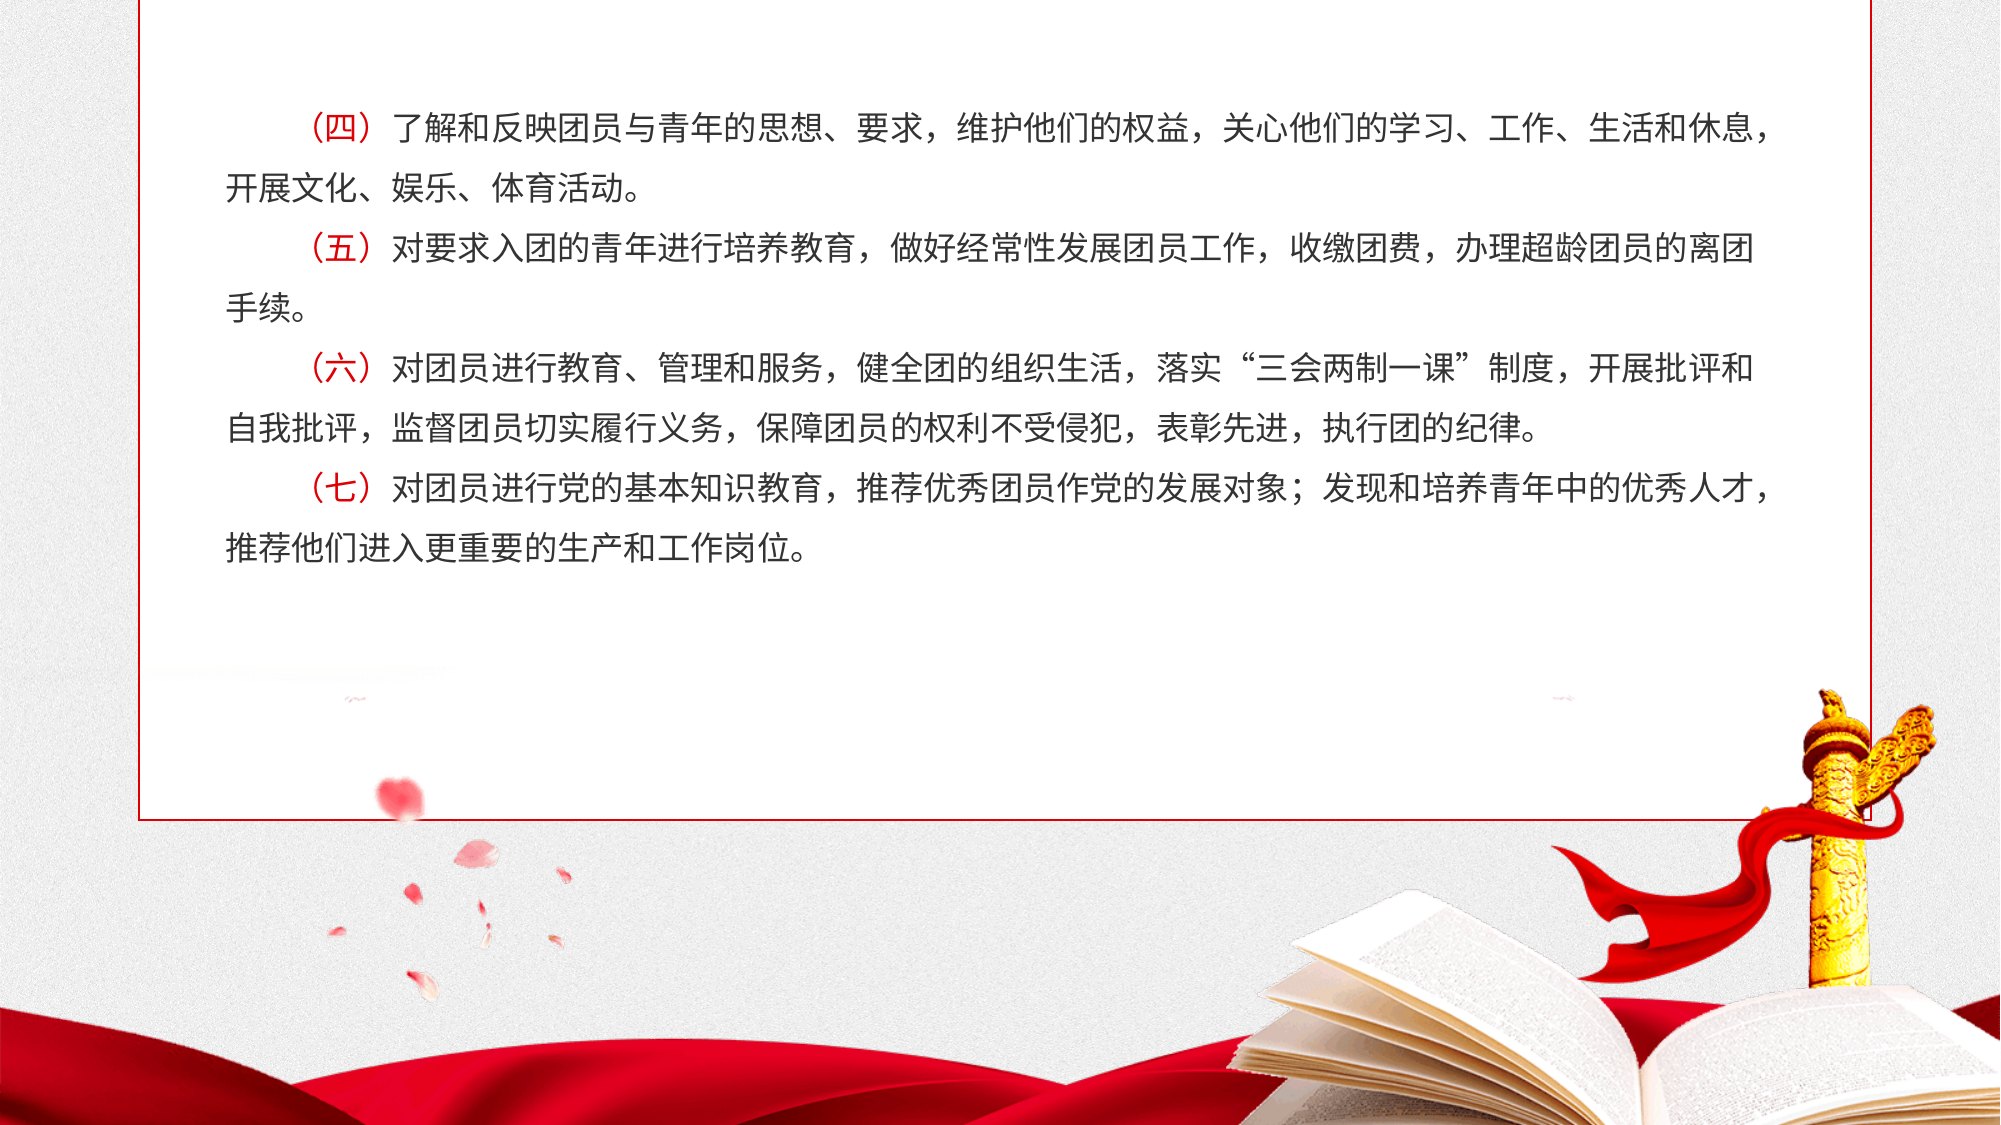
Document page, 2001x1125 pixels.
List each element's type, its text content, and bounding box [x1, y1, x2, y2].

text_box （四）了解和反映团员与青年的思想、要求，维护他们的权益，关心他们的学习、工作、生活和休息，开展文化、娱乐、体育活动。 （五）对要求入团的青年进行培养教育，做好经常性发展团员工作，收缴团费，办理超龄团员的离团手续。 （六）对团员进行教育、管理和服务，健全团的组织生活，落实“三会两制一课”制度，开展批评和自我批评，监督团员切实履行义务，保障团员的权利不受侵犯，表彰先进，执行团的纪律。 （七）对团员进行党的基本知识教育，推荐优秀团员作党的发展对象；发现和培养青年中的优秀人才，推荐他们进入更重要的生产和工作岗位。 [210, 80, 1800, 575]
picture [0, 0, 2001, 1125]
text_box [138, 0, 1872, 666]
